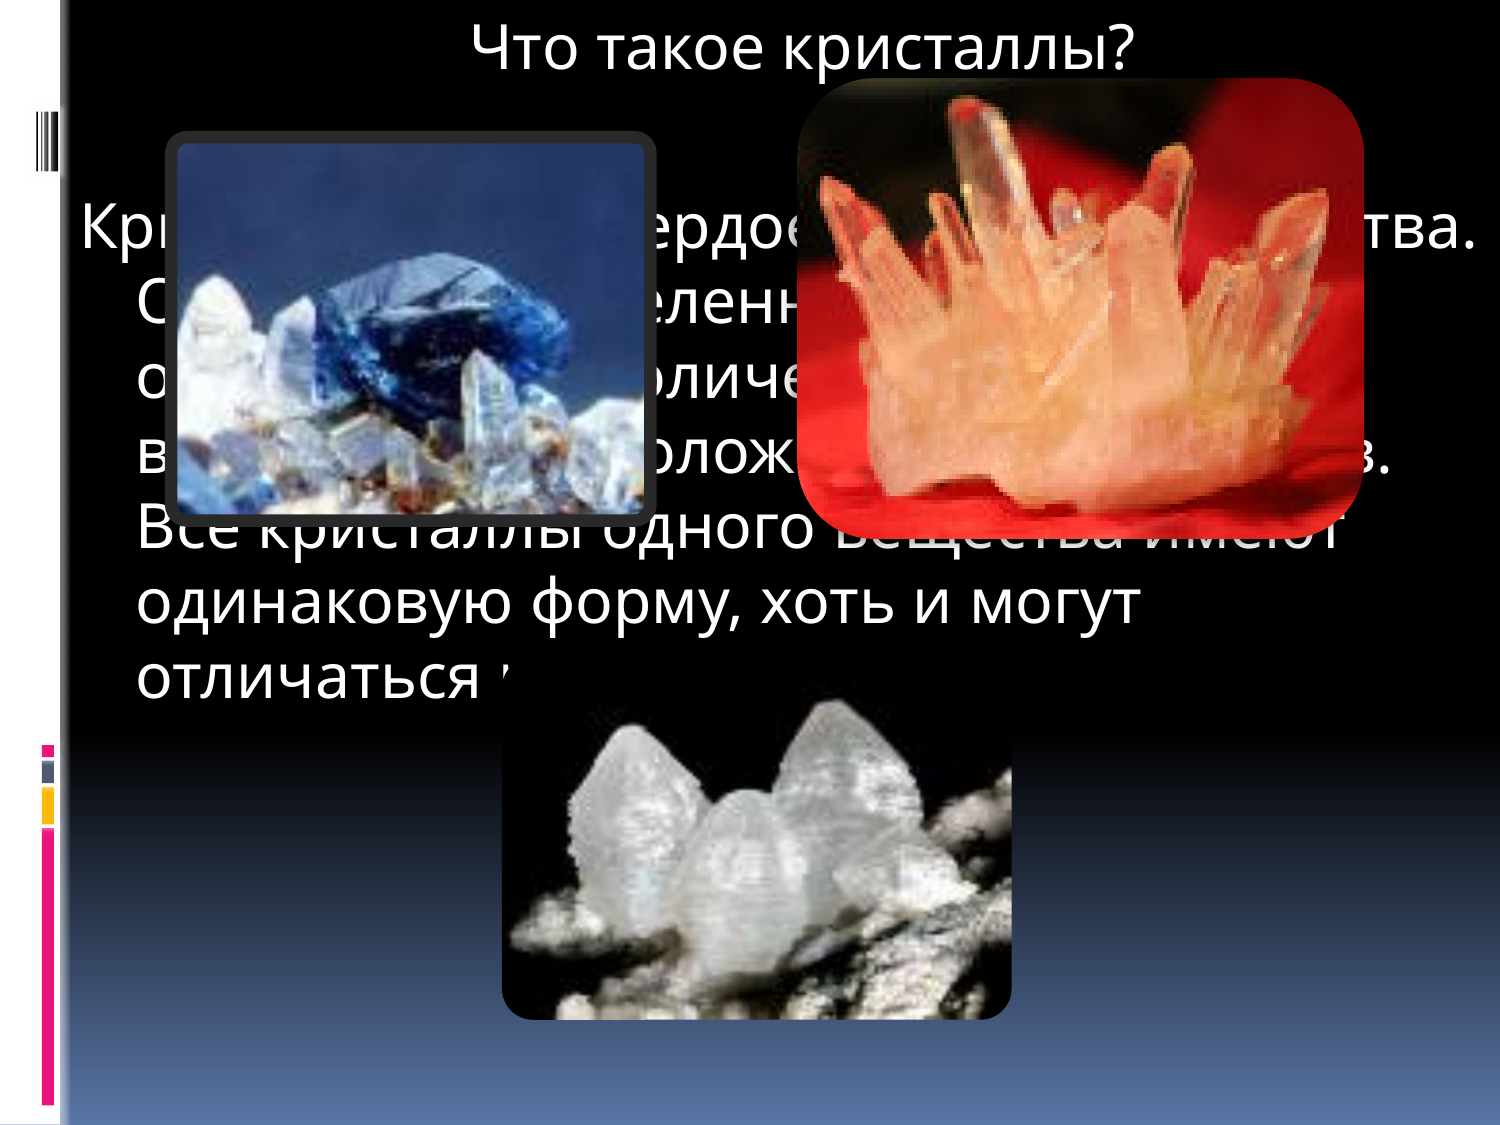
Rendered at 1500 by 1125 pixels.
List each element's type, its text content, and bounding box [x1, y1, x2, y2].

picture [796, 77, 1365, 540]
picture [170, 136, 651, 521]
list Что такое кристаллы? Кристалл — это твердое состояние вещества. Он имеет определенную форму и определенное количество граней вследствие расположения своих атомов. Все кристаллы одного вещества имеют одинаковую форму, хоть и могут отличаться раз­мерами. [53, 0, 1500, 1125]
picture [501, 656, 1012, 1021]
